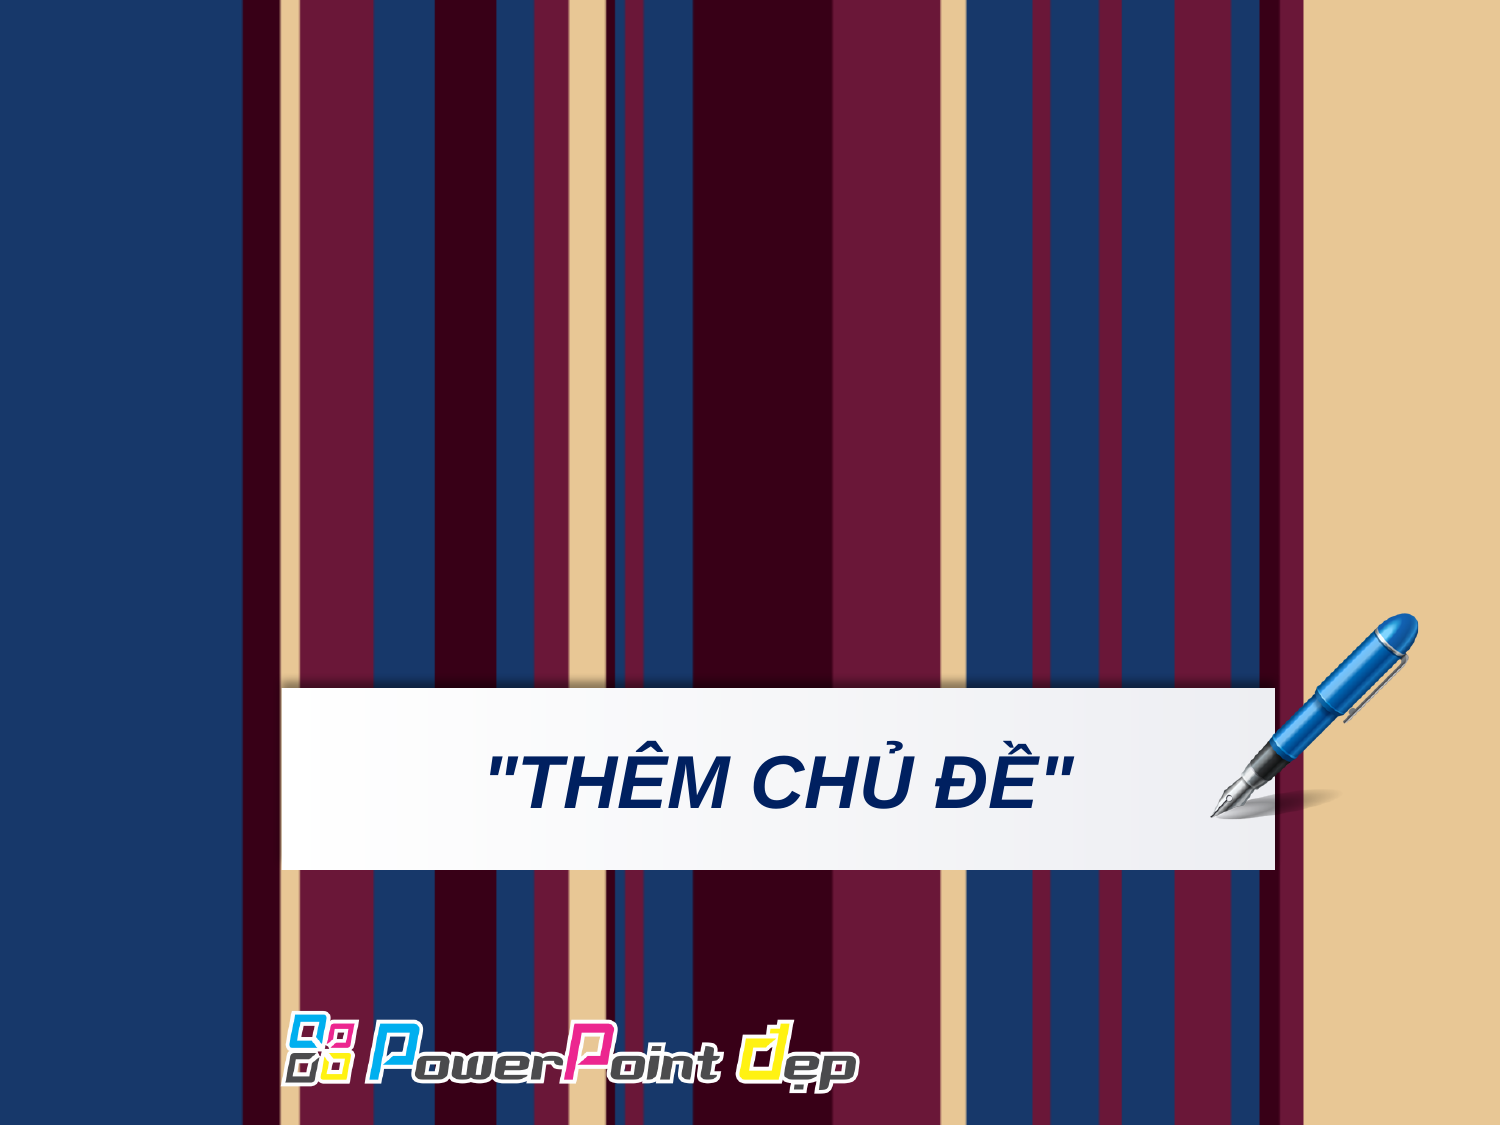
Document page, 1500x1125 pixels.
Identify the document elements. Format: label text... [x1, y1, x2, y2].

text_box "THÊM CHỦ ĐỀ" [281, 688, 1275, 870]
picture [0, 0, 1500, 1125]
